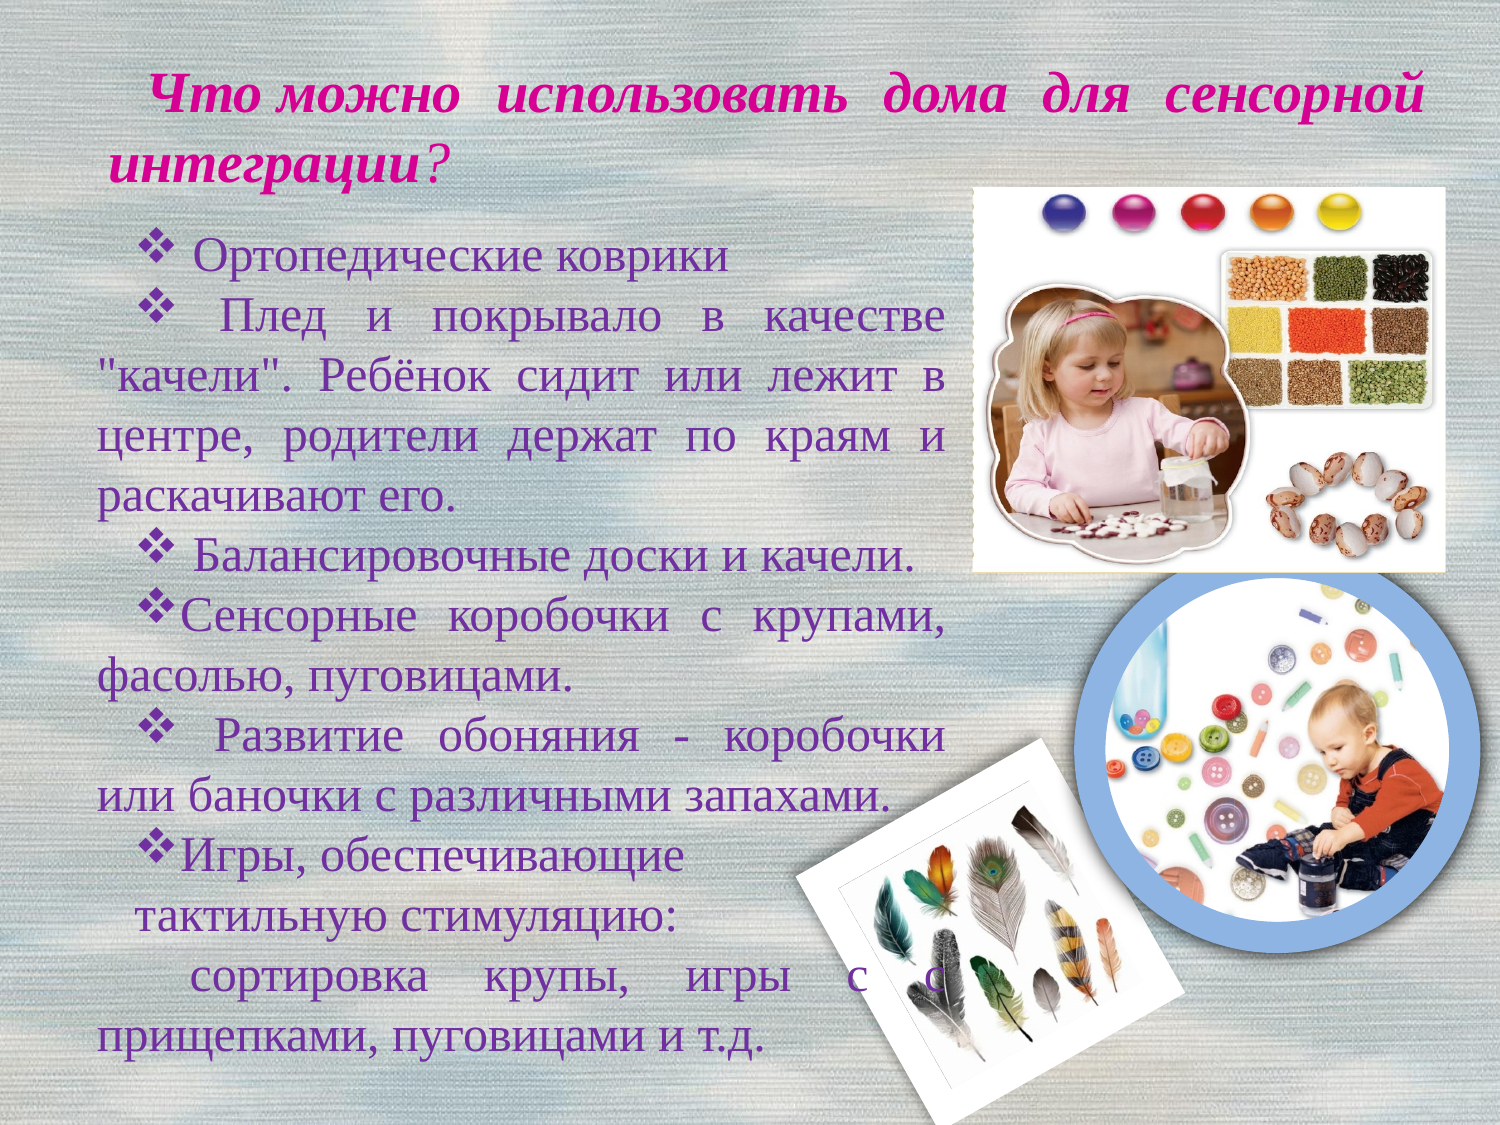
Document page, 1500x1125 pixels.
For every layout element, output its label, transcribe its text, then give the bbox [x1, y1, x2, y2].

text_box Ортопедические коврики Плед и покрывало в качестве "качели". Ребёнок сидит или лежит в центре, родители держат по краям и раскачивают его. Балансировочные доски и качели. Сенсорные коробочки с крупами, фасолью, пуговицами. Развитие обоняния - коробочки или баночки с различными запахами. Игры, обеспечивающие тактильную стимуляцию: сортировка крупы, игры с с прищепками, пуговицами и т.д. [82, 214, 961, 1069]
picture [0, 0, 1500, 1125]
text_box Что можно использовать дома для сенсорной интеграции? [93, 46, 1442, 202]
